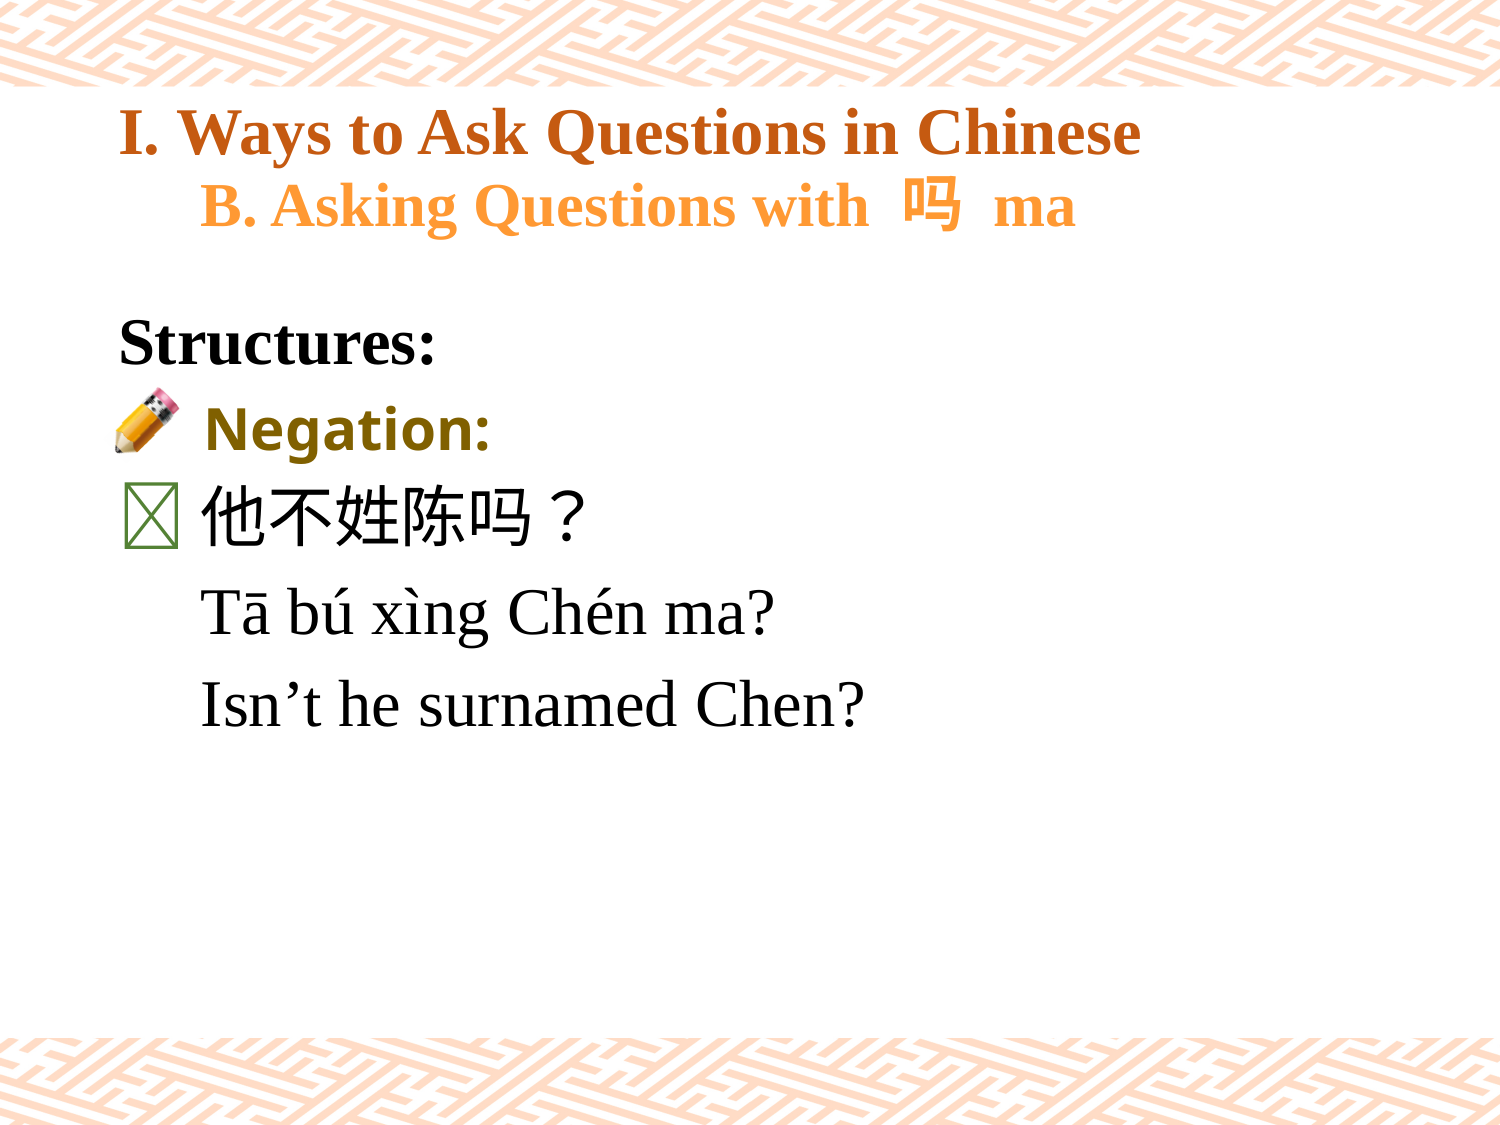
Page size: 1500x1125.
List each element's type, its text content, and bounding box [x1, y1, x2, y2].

title I. Ways to Ask Questions in Chinese B. Asking Questions with 吗 ma [103, 59, 1397, 278]
list Structures: Negation: 他不姓陈吗？ Tā bú xìng Chén ma? Isn’t he surnamed Chen? [103, 299, 1397, 1014]
picture [0, 0, 1500, 1125]
